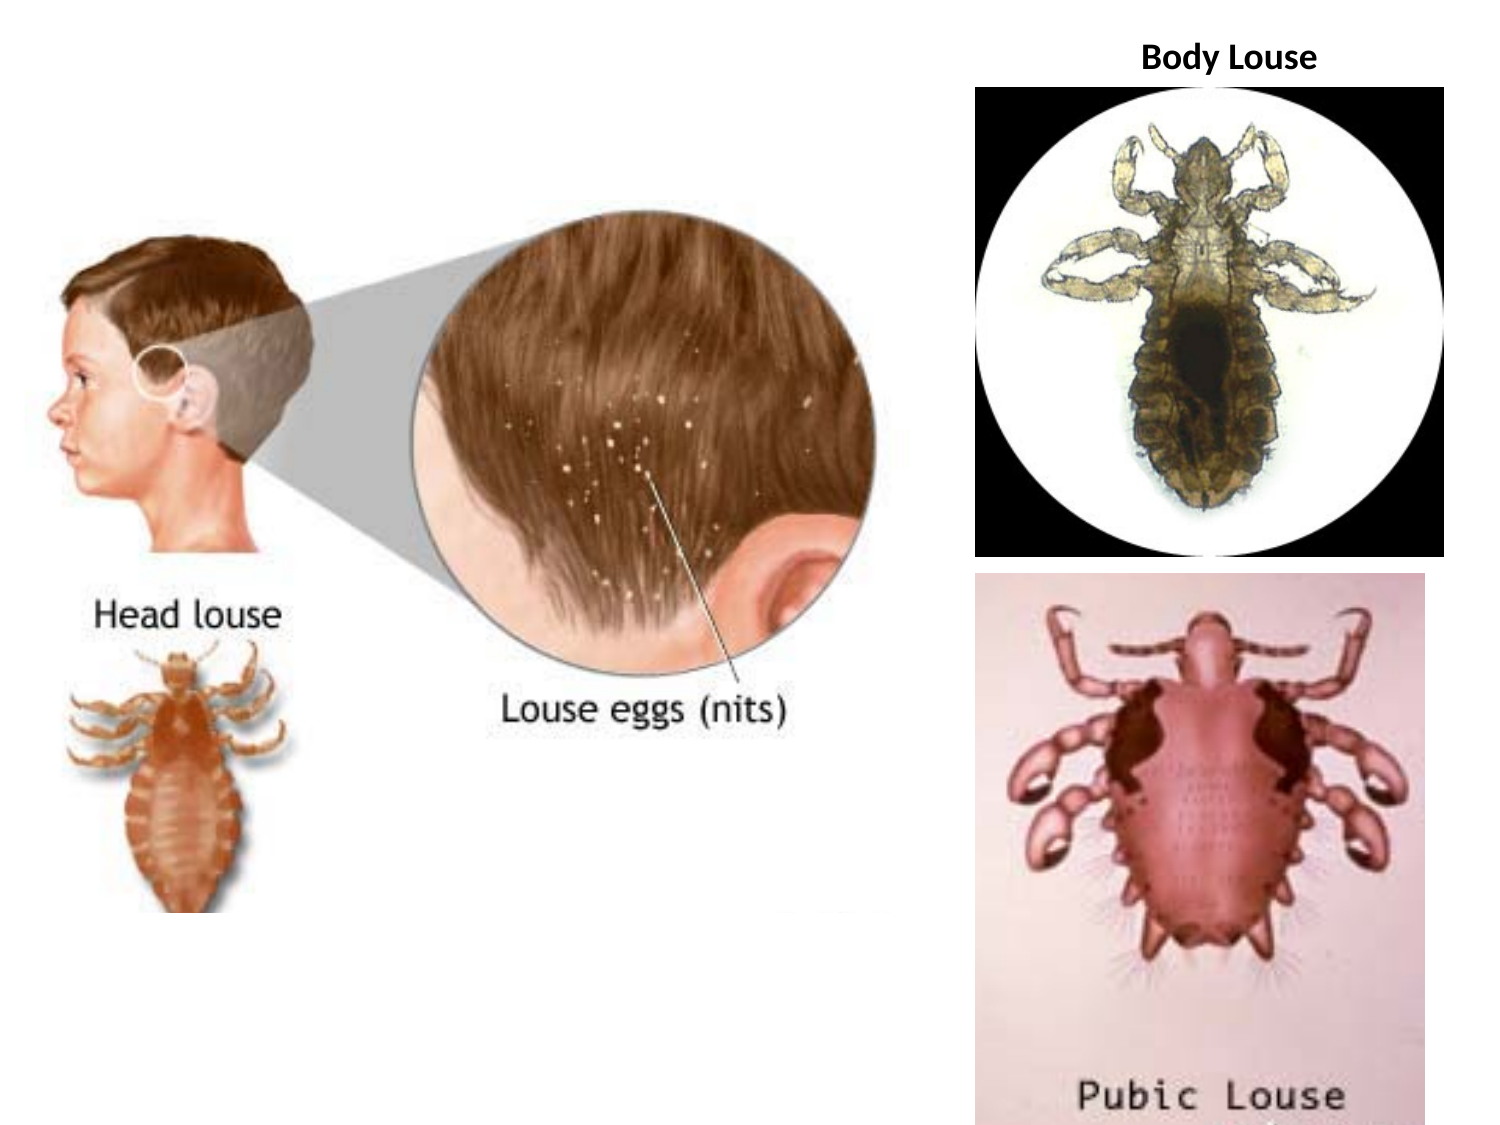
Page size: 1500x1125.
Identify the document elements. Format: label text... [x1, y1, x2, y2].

picture [24, 199, 951, 913]
text_box Body Louse [1126, 24, 1333, 85]
picture [974, 573, 1426, 1125]
picture [974, 87, 1444, 557]
